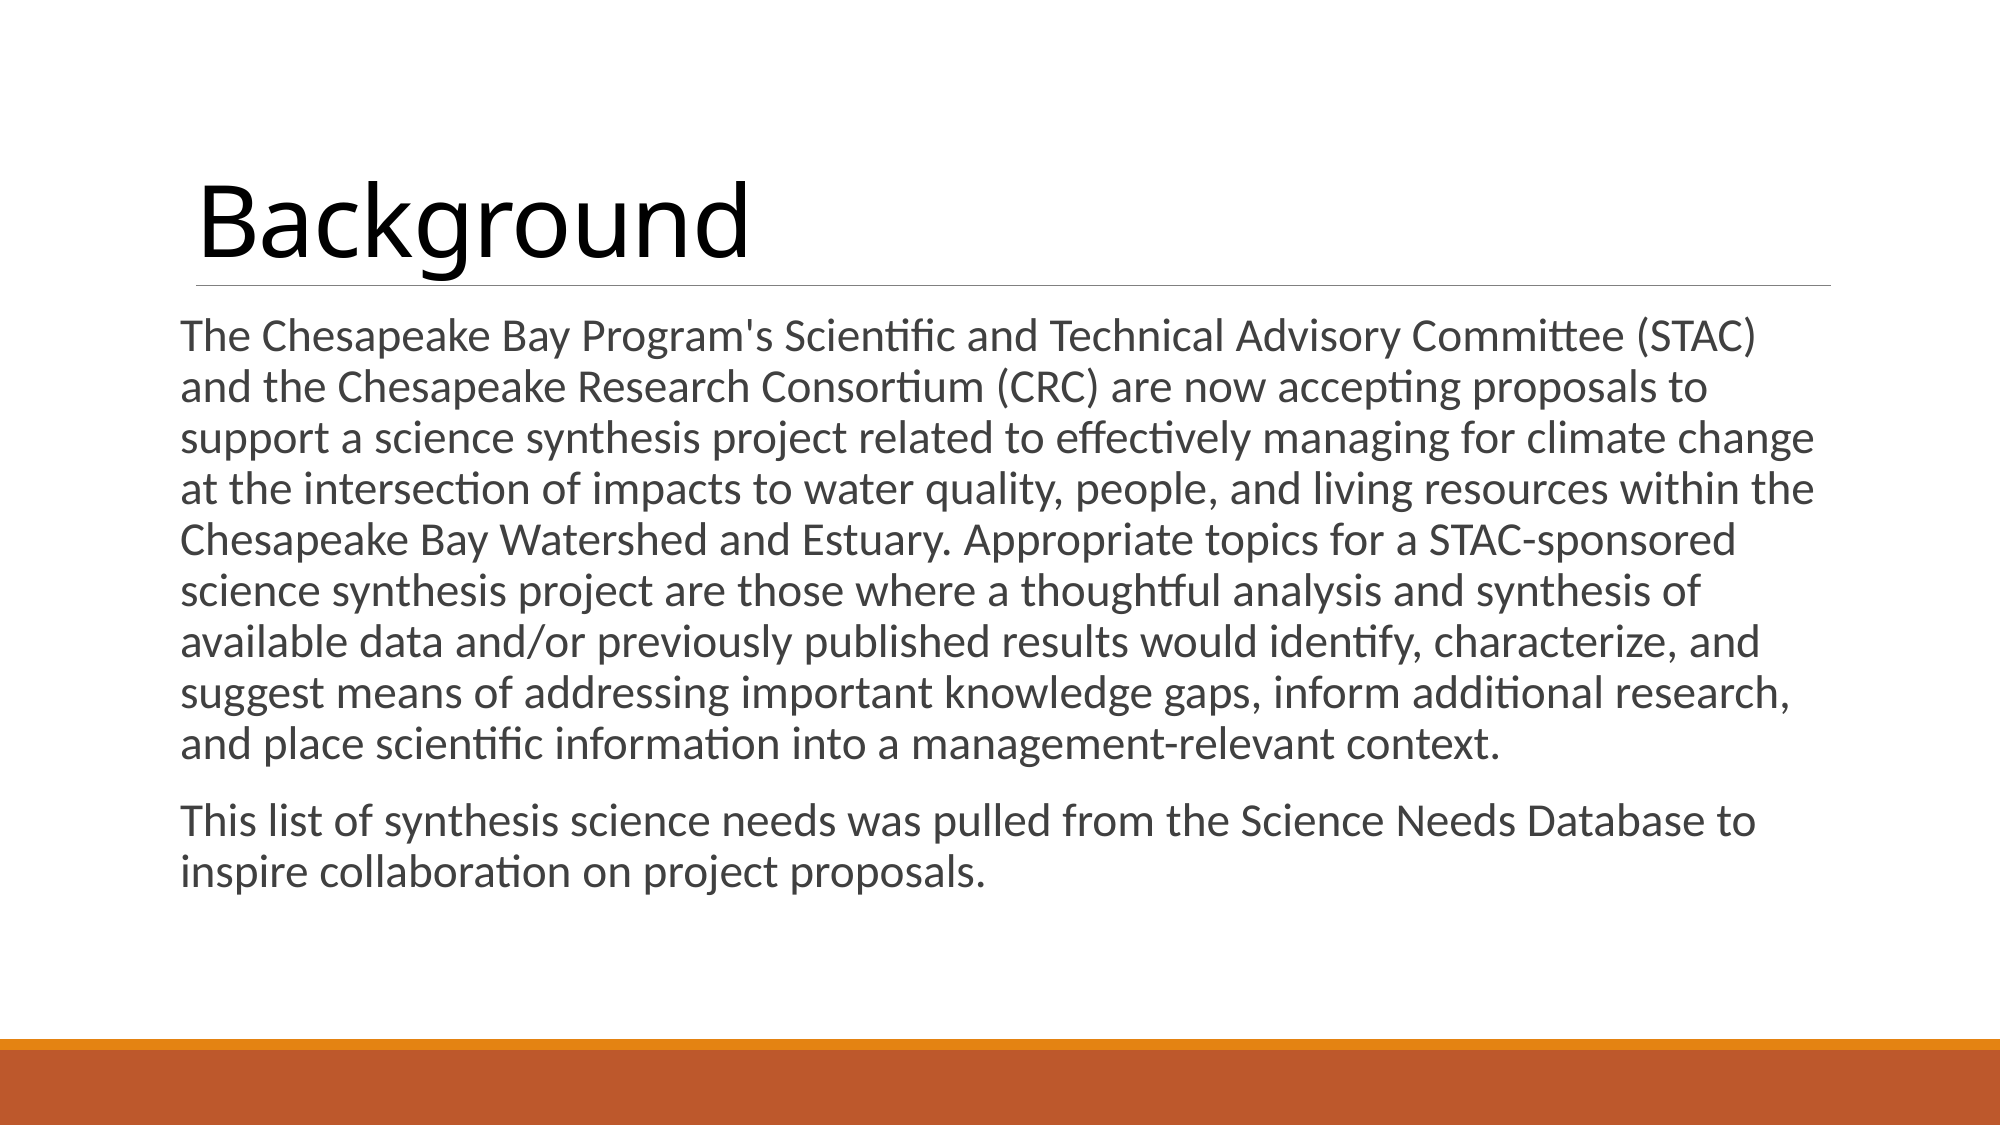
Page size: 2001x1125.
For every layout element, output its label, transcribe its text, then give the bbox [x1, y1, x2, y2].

list The Chesapeake Bay Program's Scientific and Technical Advisory Committee (STAC) and the Chesapeake Research Consortium (CRC) are now accepting proposals to support a science synthesis project related to effectively managing for climate change at the intersection of impacts to water quality, people, and living resources within the Chesapeake Bay Watershed and Estuary. Appropriate topics for a STAC-sponsored science synthesis project are those where a thoughtful analysis and synthesis of available data and/or previously published results would identify, characterize, and suggest means of addressing important knowledge gaps, inform additional research, and place scientific information into a management-relevant context. This list of synthesis science needs was pulled from the Science Needs Database to inspire collaboration on project proposals. [180, 302, 1830, 963]
title Background [180, 47, 1830, 285]
